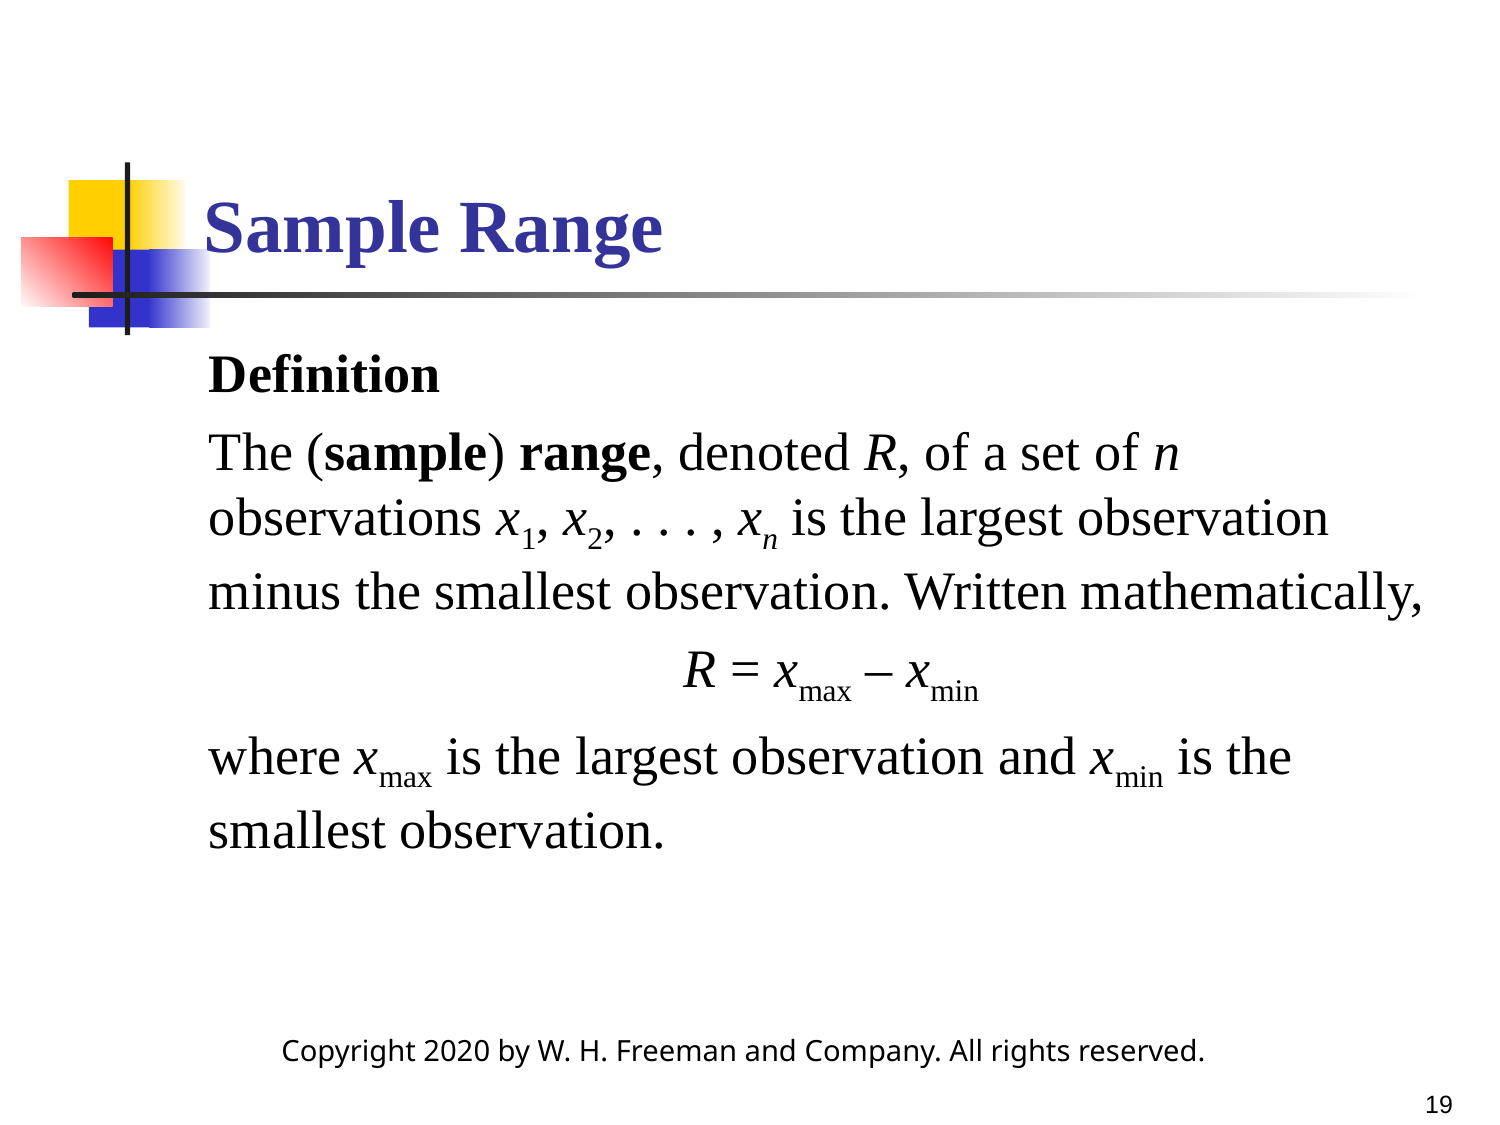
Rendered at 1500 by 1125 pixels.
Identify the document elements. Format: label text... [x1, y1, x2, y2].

list Definition The (sample) range, denoted R, of a set of n observations x1, x2, . . . , xn is the largest observation minus the smallest observation. Written mathematically, R = xmax – xmin where xmax is the largest observation and xmin is the smallest observation. [193, 331, 1469, 1006]
title Sample Range [188, 35, 1468, 275]
